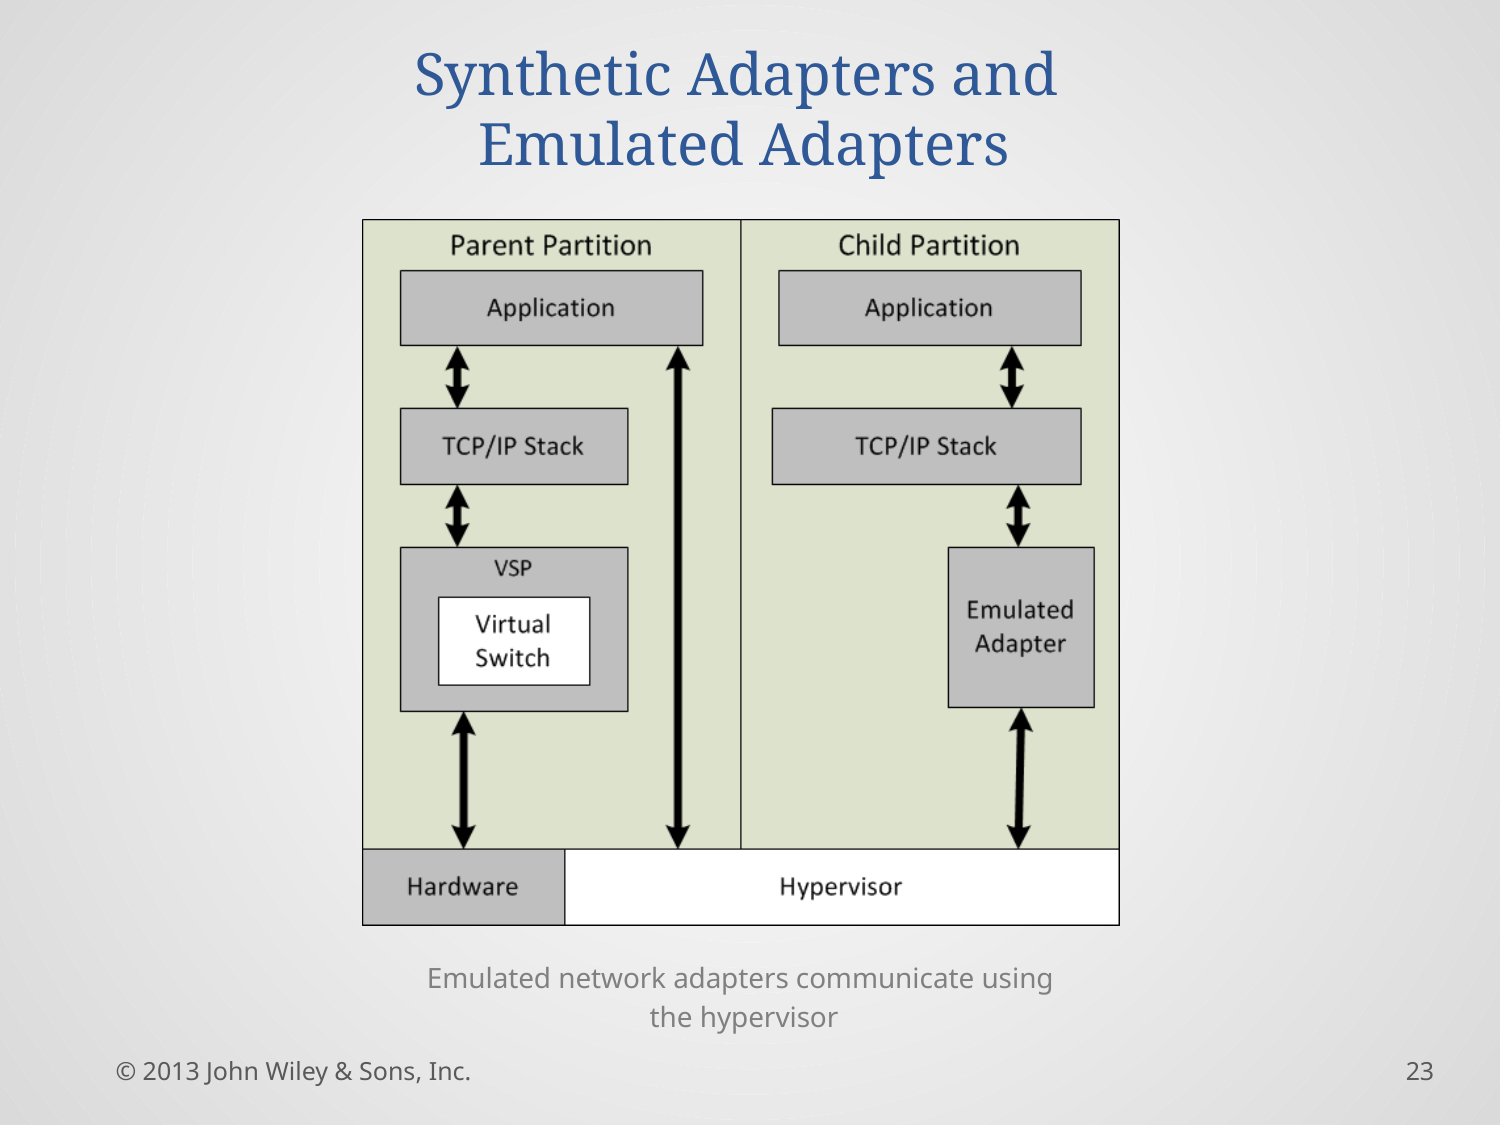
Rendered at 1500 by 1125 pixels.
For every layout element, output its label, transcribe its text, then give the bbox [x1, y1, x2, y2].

footer © 2013 John Wiley & Sons, Inc. [108, 1042, 576, 1103]
list Emulated network adapters communicate using the hypervisor [275, 953, 1213, 1041]
slide_number 23 [1401, 1042, 1494, 1103]
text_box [362, 218, 1120, 976]
title Synthetic Adapters and Emulated Adapters [275, 37, 1213, 185]
